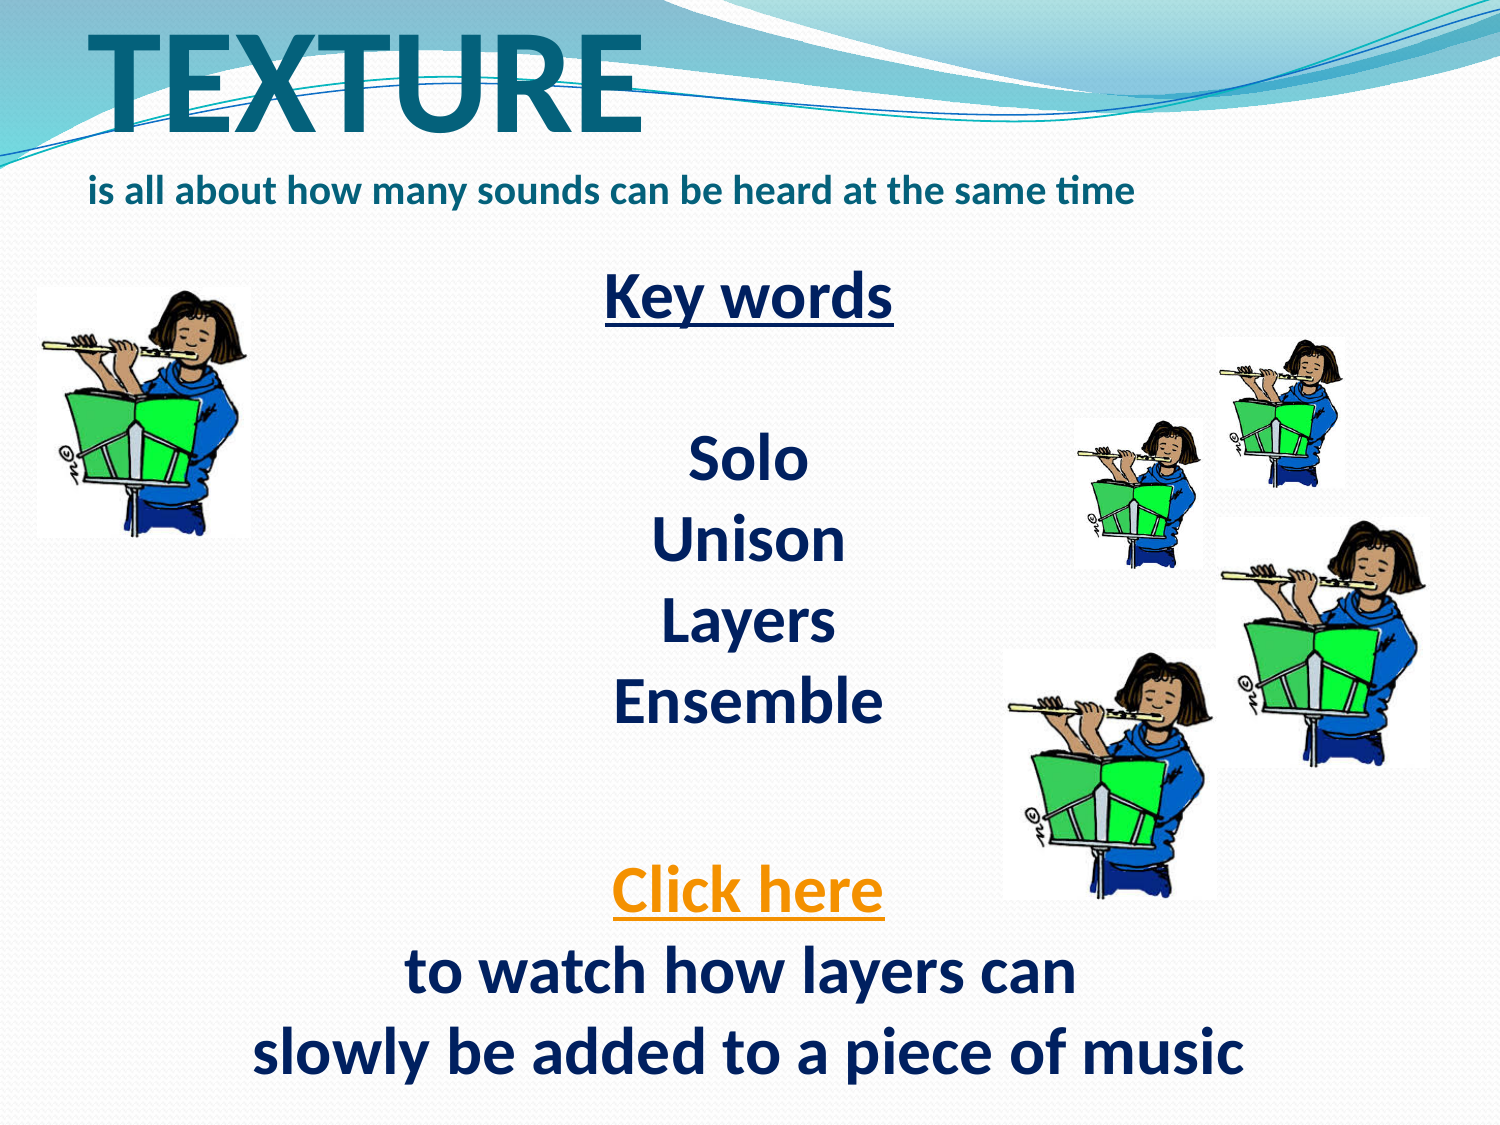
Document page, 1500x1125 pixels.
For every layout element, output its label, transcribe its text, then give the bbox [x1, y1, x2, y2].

picture [1074, 418, 1203, 569]
picture [37, 287, 251, 538]
title TEXTURE is all about how many sounds can be heard at the same time [87, 24, 1438, 213]
picture [1003, 517, 1430, 901]
list Key words Solo Unison Layers Ensemble Click here to watch how layers can slowly be added to a piece of music [74, 243, 1425, 1100]
picture [1216, 337, 1345, 488]
